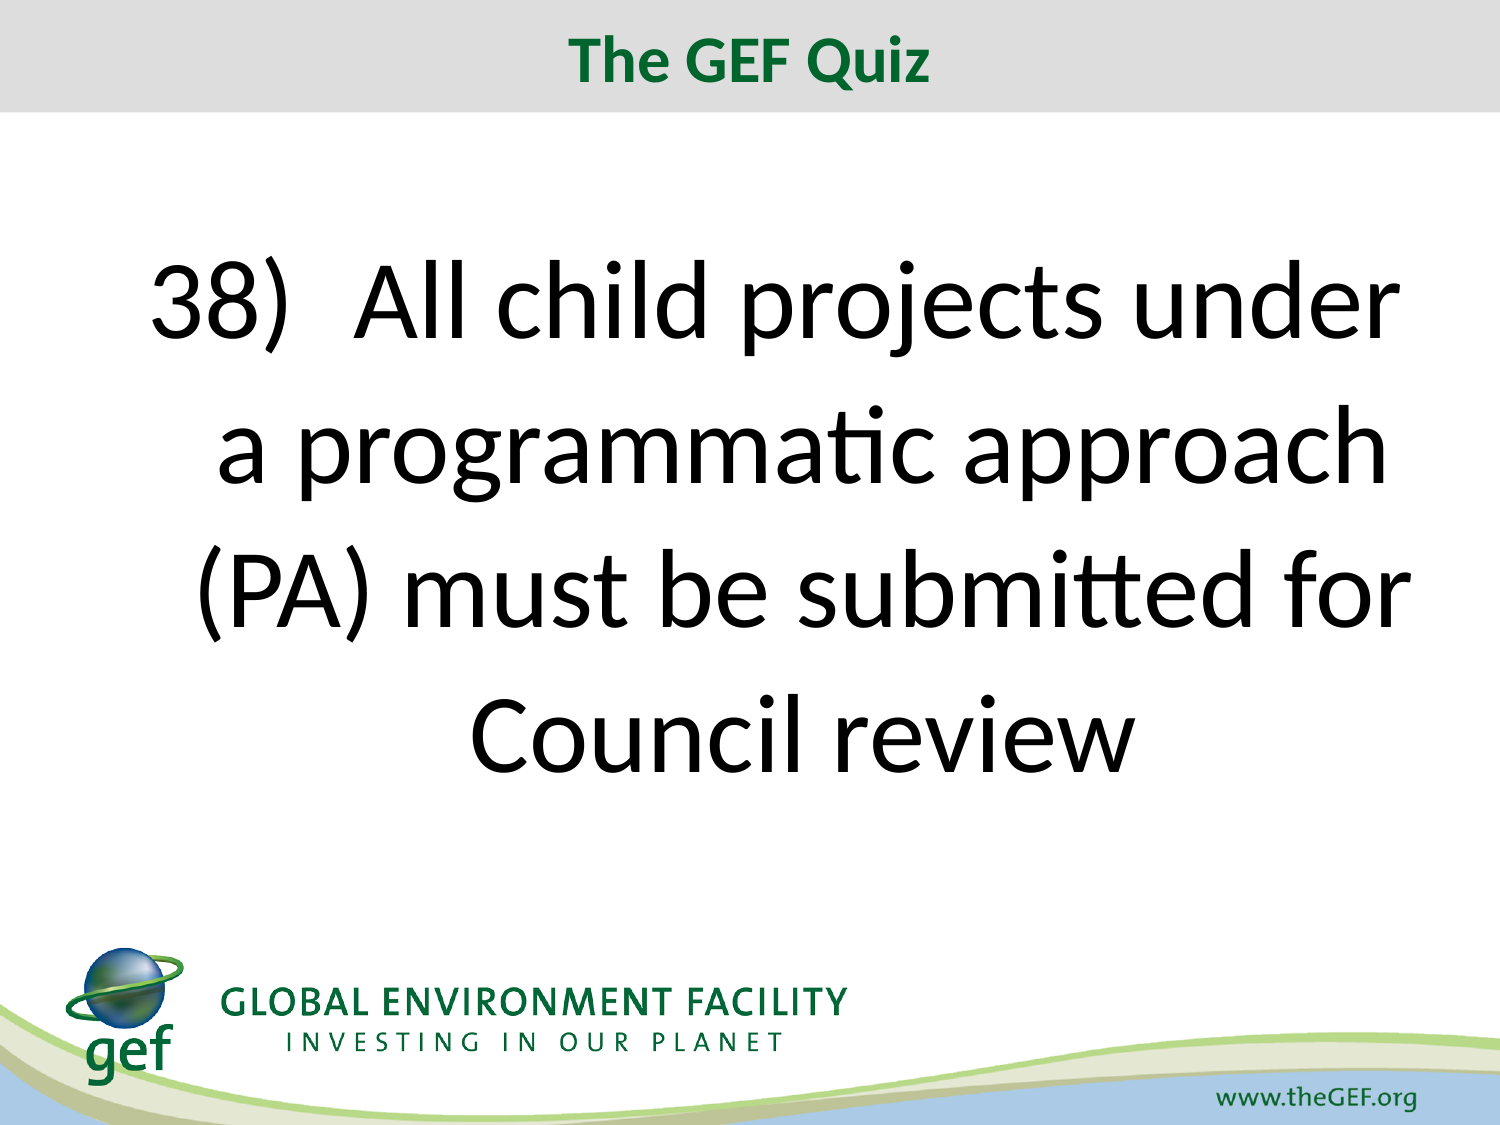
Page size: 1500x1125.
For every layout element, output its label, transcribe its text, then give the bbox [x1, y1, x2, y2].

title 38) All child projects under a programmatic approach (PA) must be submitted for Council review [100, 148, 1451, 953]
picture [0, 920, 1500, 1125]
text_box The GEF Quiz [0, 0, 1500, 113]
